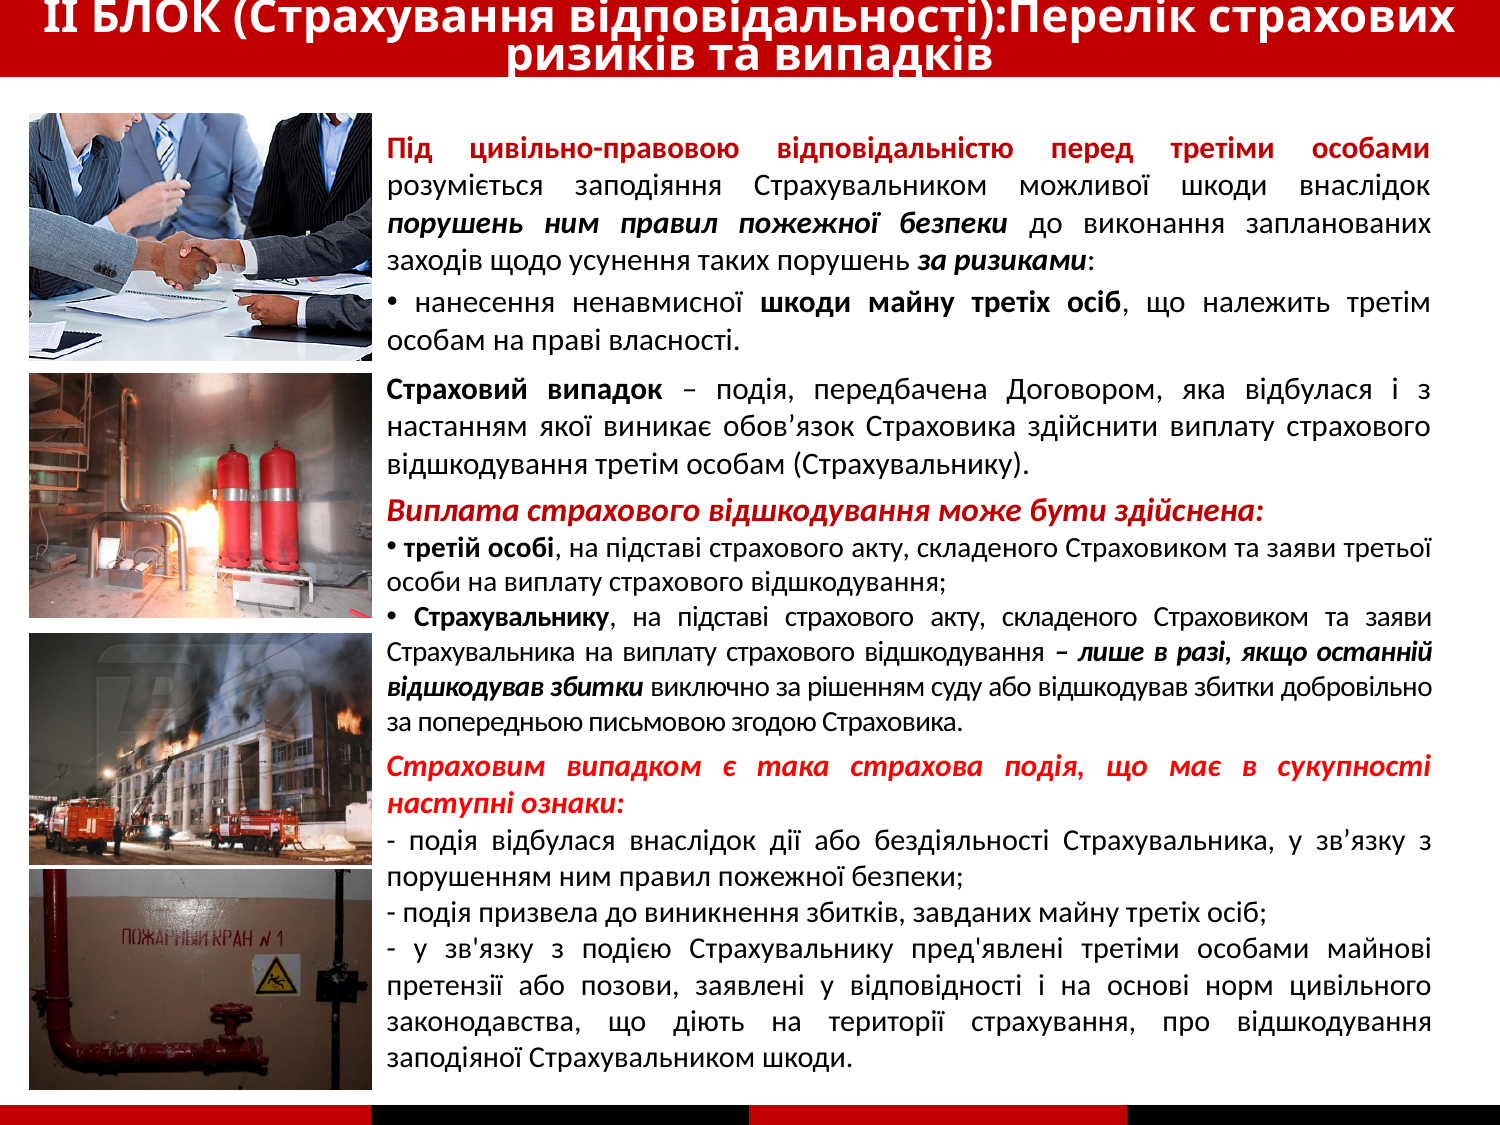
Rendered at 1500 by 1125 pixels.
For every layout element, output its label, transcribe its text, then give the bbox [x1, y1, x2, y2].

text_box [0, 62, 1500, 77]
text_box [0, 1105, 1500, 1124]
text_box ІІ БЛОК (Страхування відповідальності):Перелік страхових ризиків та випадків [0, 17, 1500, 62]
picture [29, 633, 373, 865]
picture [29, 113, 373, 361]
text_box Під цивільно-правовою відповідальністю перед третіми особами розуміється заподіяння Страхувальником можливої шкоди внаслідок порушень ним правил пожежної безпеки до виконання запланованих заходів щодо усунення таких порушень за ризиками: нанесення ненавмисної шкоди майну третіх осіб, що належить третім особам на праві власності. [373, 119, 1447, 360]
text_box Страховий випадок – подія, передбачена Договором, яка відбулася і з настанням якої виникає обов’язок Страховика здійснити виплату страхового відшкодування третім особам (Страхувальнику). Виплата страхового відшкодування може бути здійснена: третій особі, на підставі страхового акту, складеного Страховиком та заяви третьої особи на виплату страхового відшкодування; Страхувальнику, на підставі страхового акту, складеного Страховиком та заяви Страхувальника на виплату страхового відшкодування – лише в разі, якщо останній відшкодував збитки виключно за рішенням суду або відшкодував збитки добровільно за попередньою письмовою згодою Страховика. Страховим випадком є така страхова подія, що має в сукупності наступні ознаки: - подія відбулася внаслідок дії або бездіяльності Страхувальника, у зв’язку з порушенням ним правил пожежної безпеки; - подія призвела до виникнення збитків, завданих майну третіх осіб; - у зв'язку з подією Страхувальнику пред'явлені третіми особами майнові претензії або позови, заявлені у відповідності і на основі норм цивільного законодавства, що діють на території страхування, про відшкодування заподіяної Страхувальником шкоди. [371, 360, 1447, 1082]
picture [29, 869, 373, 1090]
picture [29, 373, 373, 618]
text_box [0, 0, 1500, 17]
